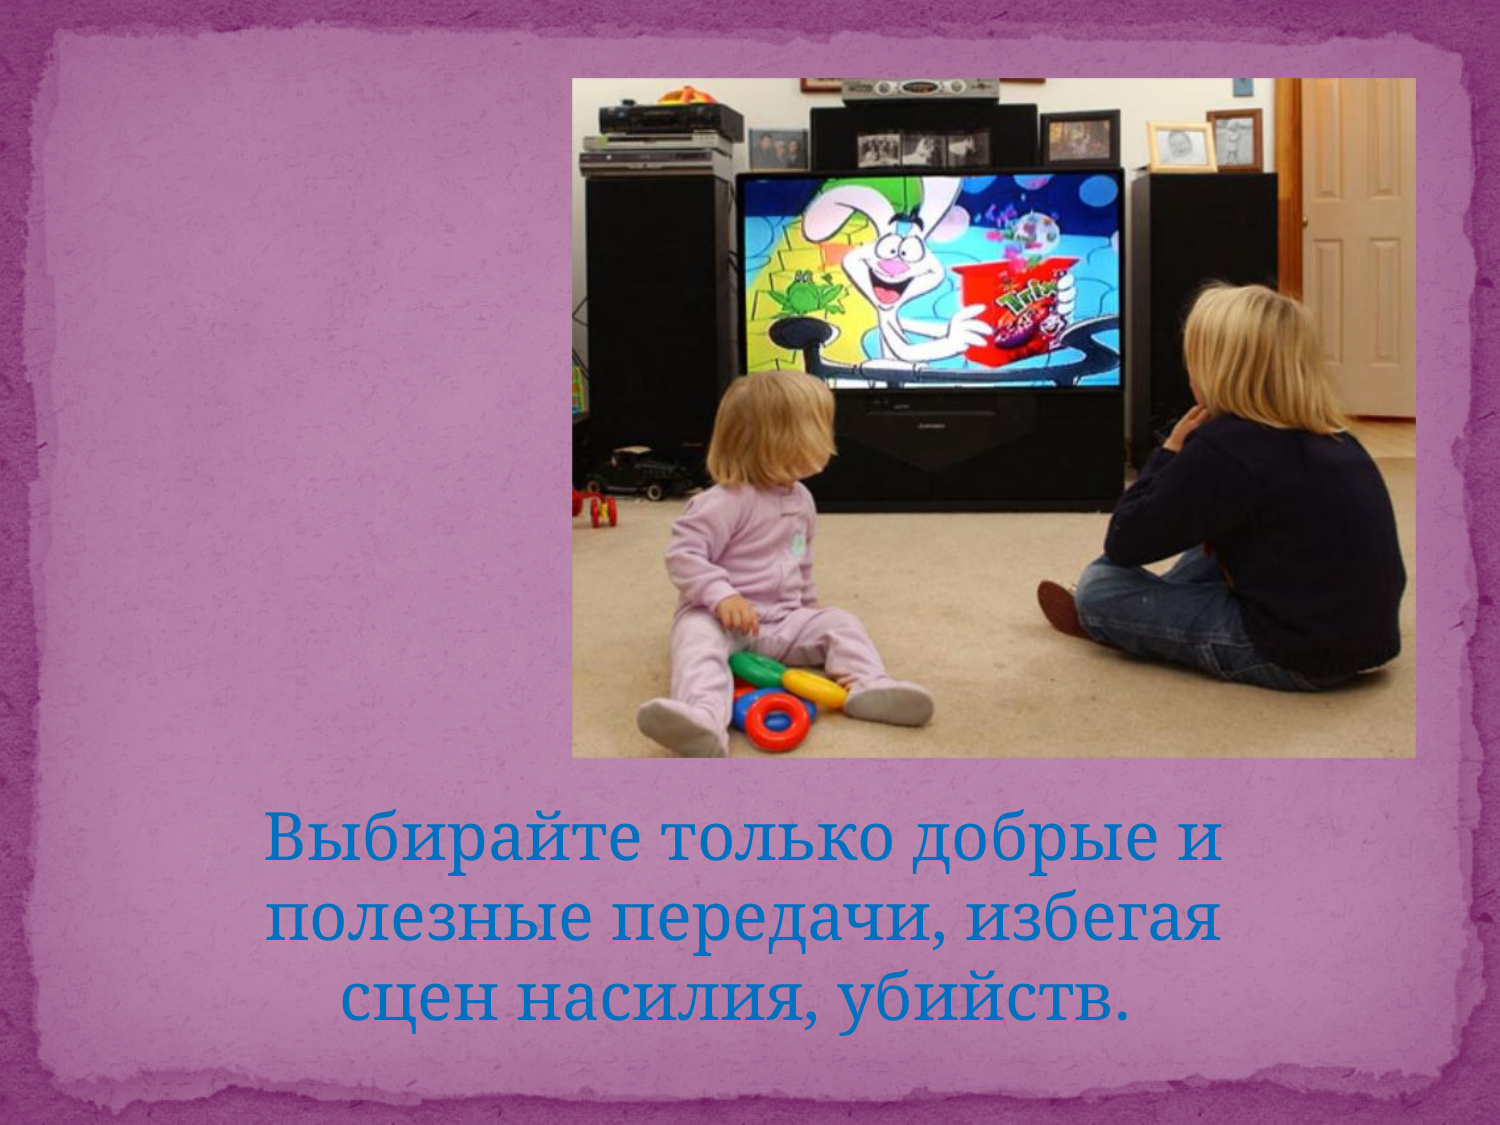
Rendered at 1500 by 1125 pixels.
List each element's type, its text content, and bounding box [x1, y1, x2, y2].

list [574, 80, 1416, 757]
text_box Выбирайте только добрые и полезные передачи, избегая сцен насилия, убийств. [182, 786, 1306, 1042]
